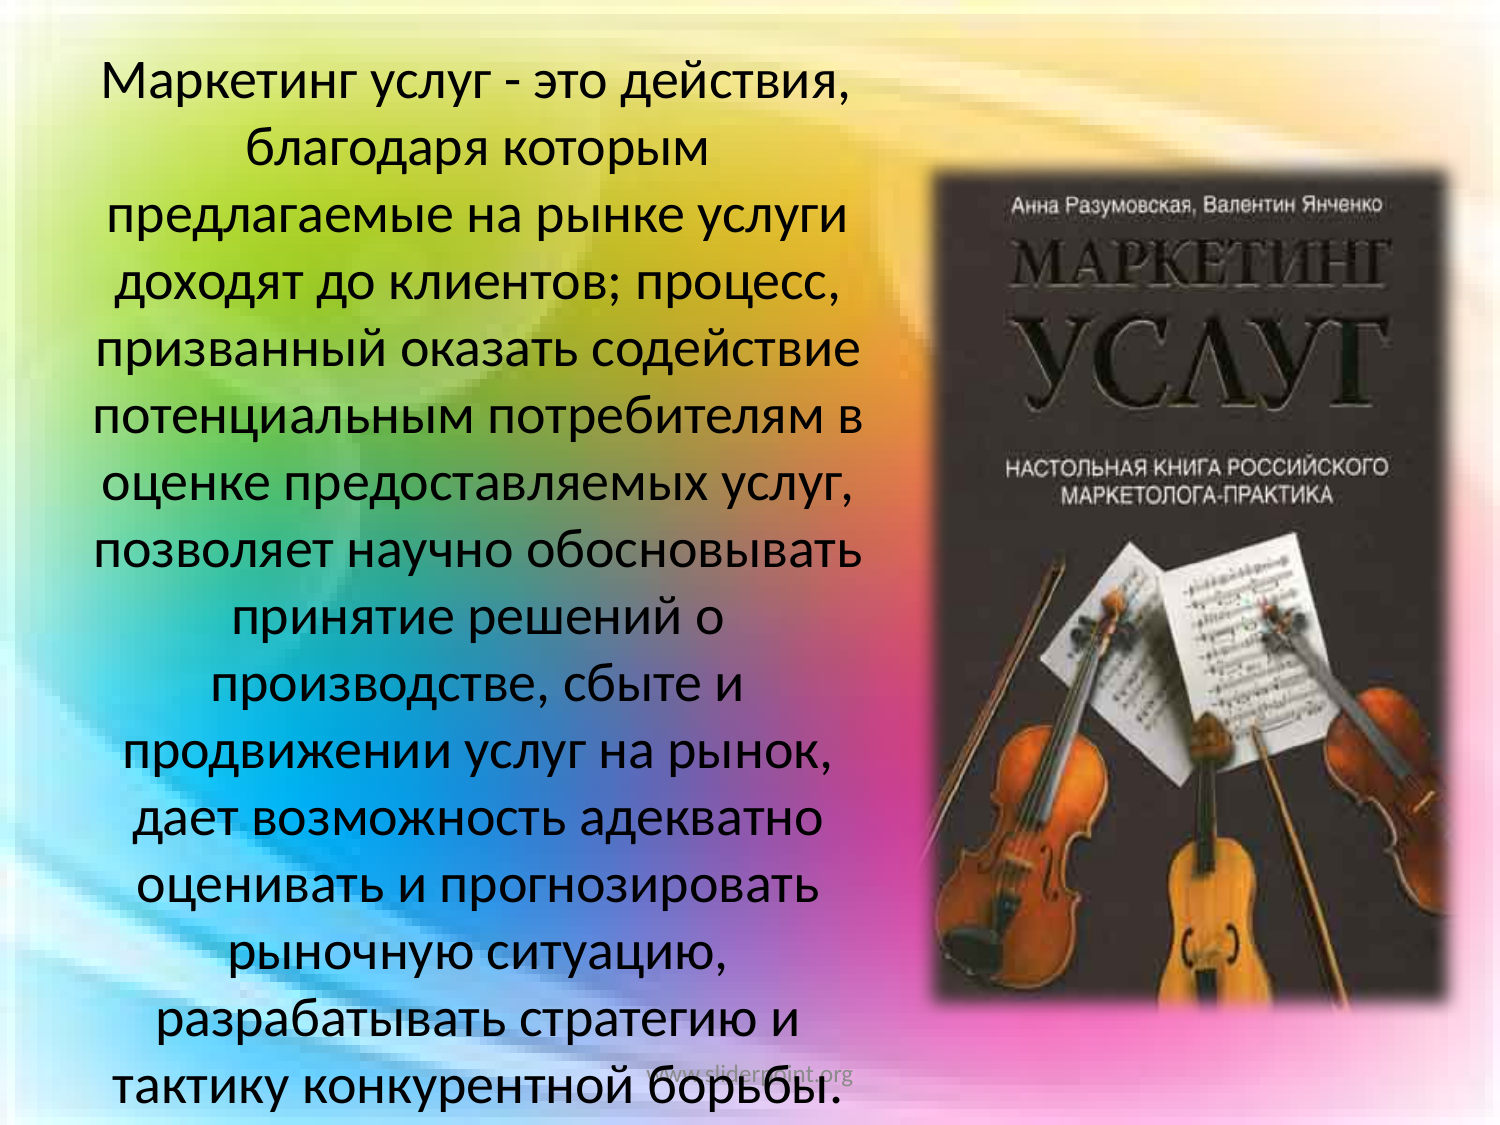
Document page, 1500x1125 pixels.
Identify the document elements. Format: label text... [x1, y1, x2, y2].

list Маркетинг услуг - это действия, благодаря которым предлагаемые на рынке услуги доходят до клиентов; процесс, призванный оказать содействие потенциальным потребителям в оценке предоставляемых услуг, позволяет научно обосновывать принятие решений о производстве, сбыте и продвижении услуг на рынок, дает возможность адекватно оценивать и прогнозировать рыночную ситуацию, разрабатывать стратегию и тактику конкурентной борьбы. [0, 35, 903, 1125]
picture [0, 0, 1500, 1125]
footer www.sliderpoint.org [512, 1042, 988, 1103]
